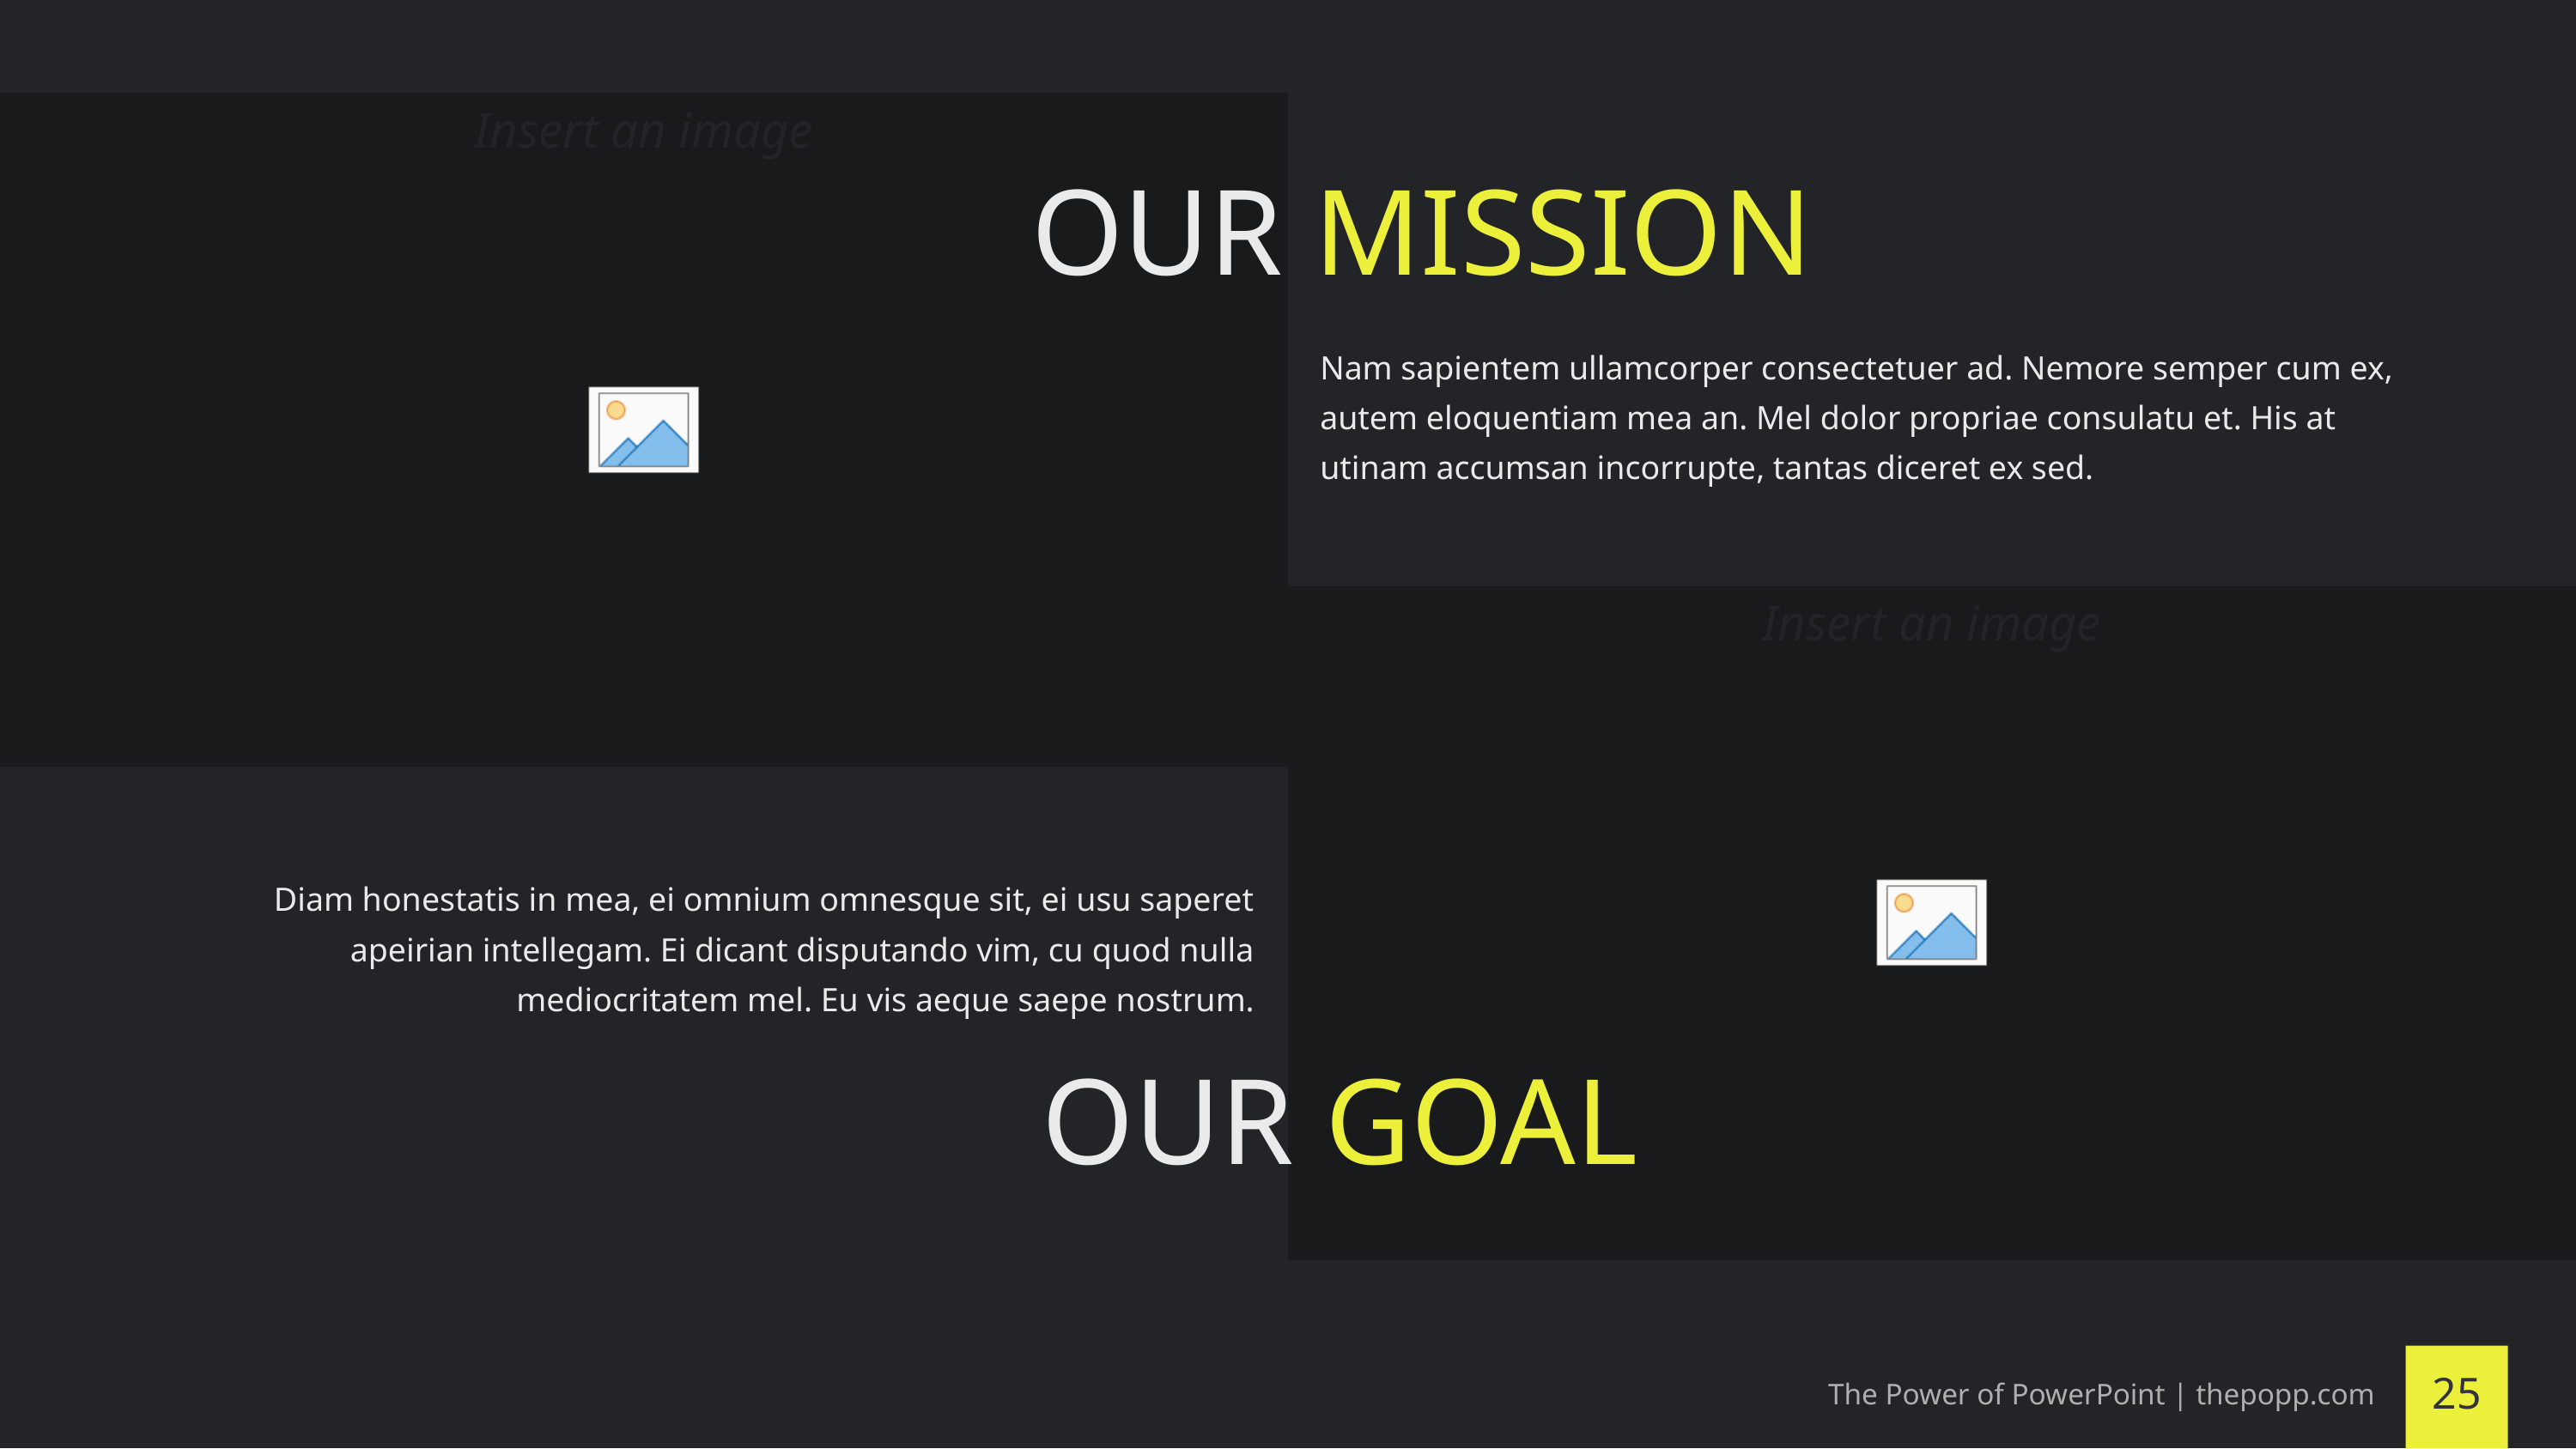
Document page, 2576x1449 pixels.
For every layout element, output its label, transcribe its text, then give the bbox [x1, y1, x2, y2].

list Nam sapientem ullamcorper consectetuer ad. Nemore semper cum ex, autem eloquentiam mea an. Mel dolor propriae consulatu et. His at utinam accumsan incorrupte, tantas diceret ex sed. [1307, 329, 2433, 534]
list OUR MISSION [1288, 135, 2458, 321]
footer The Power of PowerPoint | thepopp.com [1519, 1356, 2389, 1434]
picture [0, 93, 2576, 1260]
list Diam honestatis in mea, ei omnium omnesque sit, ei usu saperet apeirian intellegam. Ei dicant disputando vim, cu quod nulla mediocritatem mel. Eu vis aeque saepe nostrum. [142, 821, 1268, 1025]
slide_number 25 [2404, 1356, 2509, 1434]
list OUR GOAL [162, 1024, 1287, 1210]
